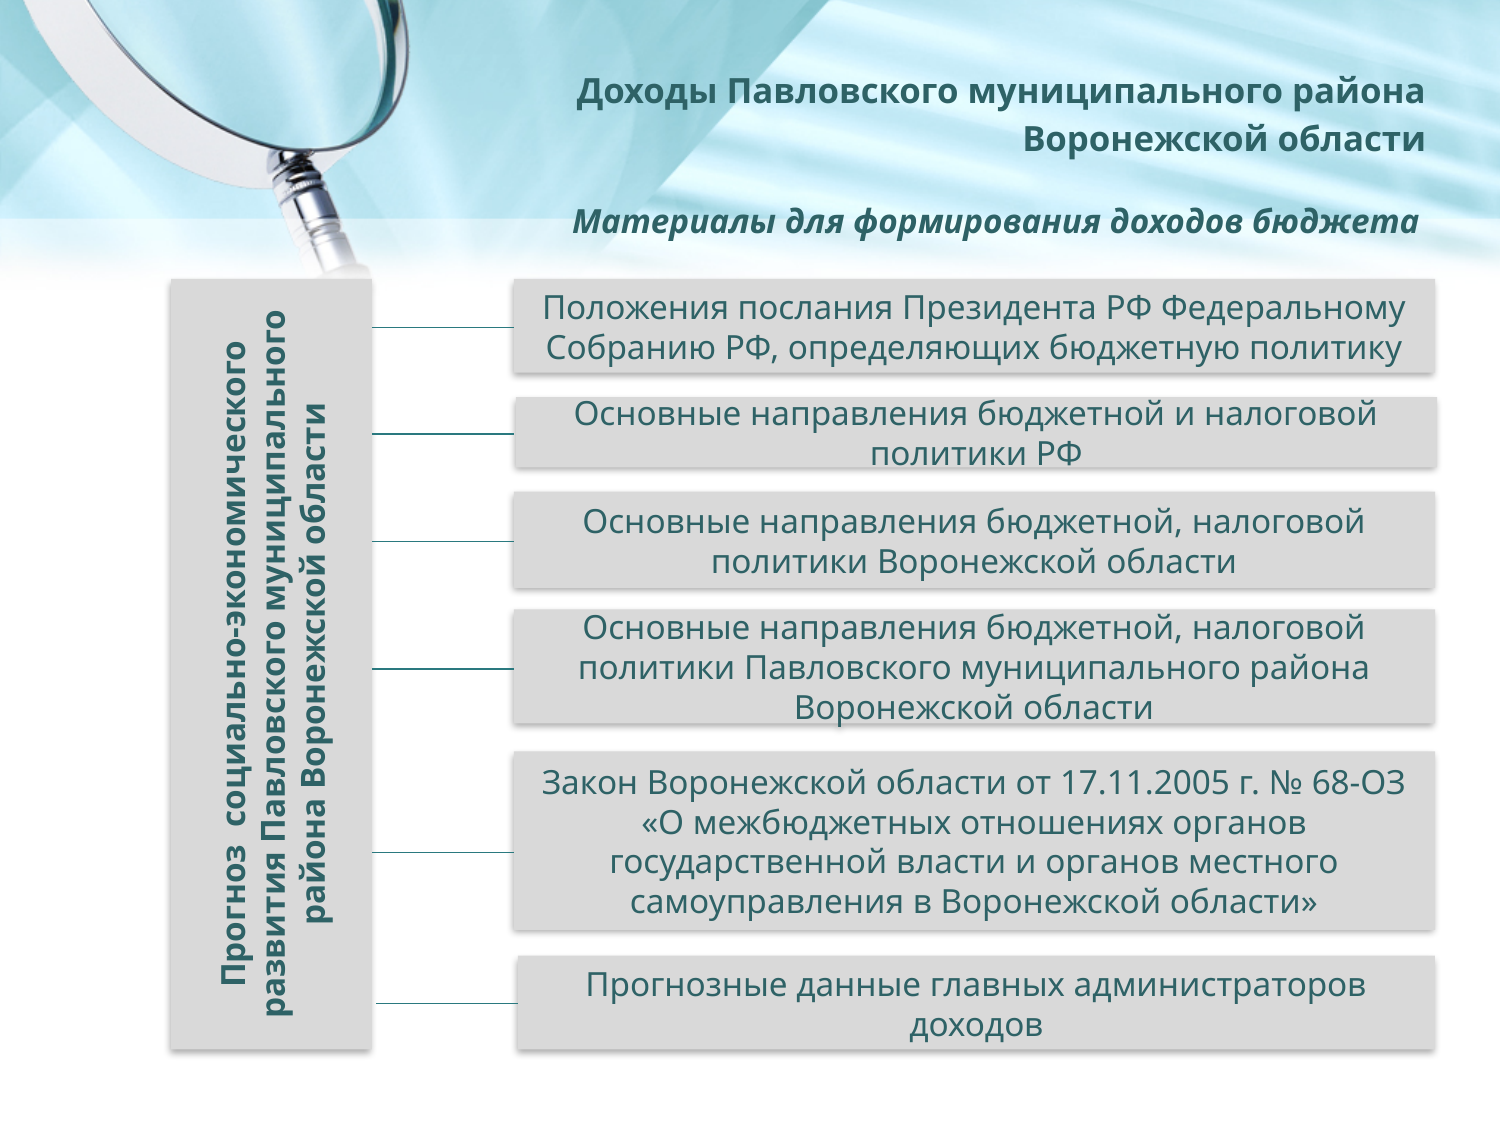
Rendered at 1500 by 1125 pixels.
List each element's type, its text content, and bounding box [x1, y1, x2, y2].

text_box Основные направления бюджетной и налоговой политики РФ [514, 395, 1439, 470]
text_box Закон Воронежской области от 17.11.2005 г. № 68-ОЗ «О межбюджетных отношениях органов государственной власти и органов местного самоуправления в Воронежской области» [512, 749, 1437, 932]
text_box Прогноз социально-экономического развития Павловского муниципального района Воронежской области [169, 277, 374, 1052]
title Доходы Павловского муниципального района Воронежской области [442, 58, 1442, 171]
text_box Прогнозные данные главных администраторов доходов [516, 954, 1437, 1052]
picture [0, 0, 1500, 1125]
text_box Положения послания Президента РФ Федеральному Собранию РФ, определяющих бюджетную политику [512, 277, 1437, 375]
text_box Основные направления бюджетной, налоговой политики Воронежской области [512, 490, 1437, 590]
text_box Основные направления бюджетной, налоговой политики Павловского муниципального района Воронежской области [512, 607, 1437, 726]
text_box Материалы для формирования доходов бюджета [513, 192, 1436, 248]
